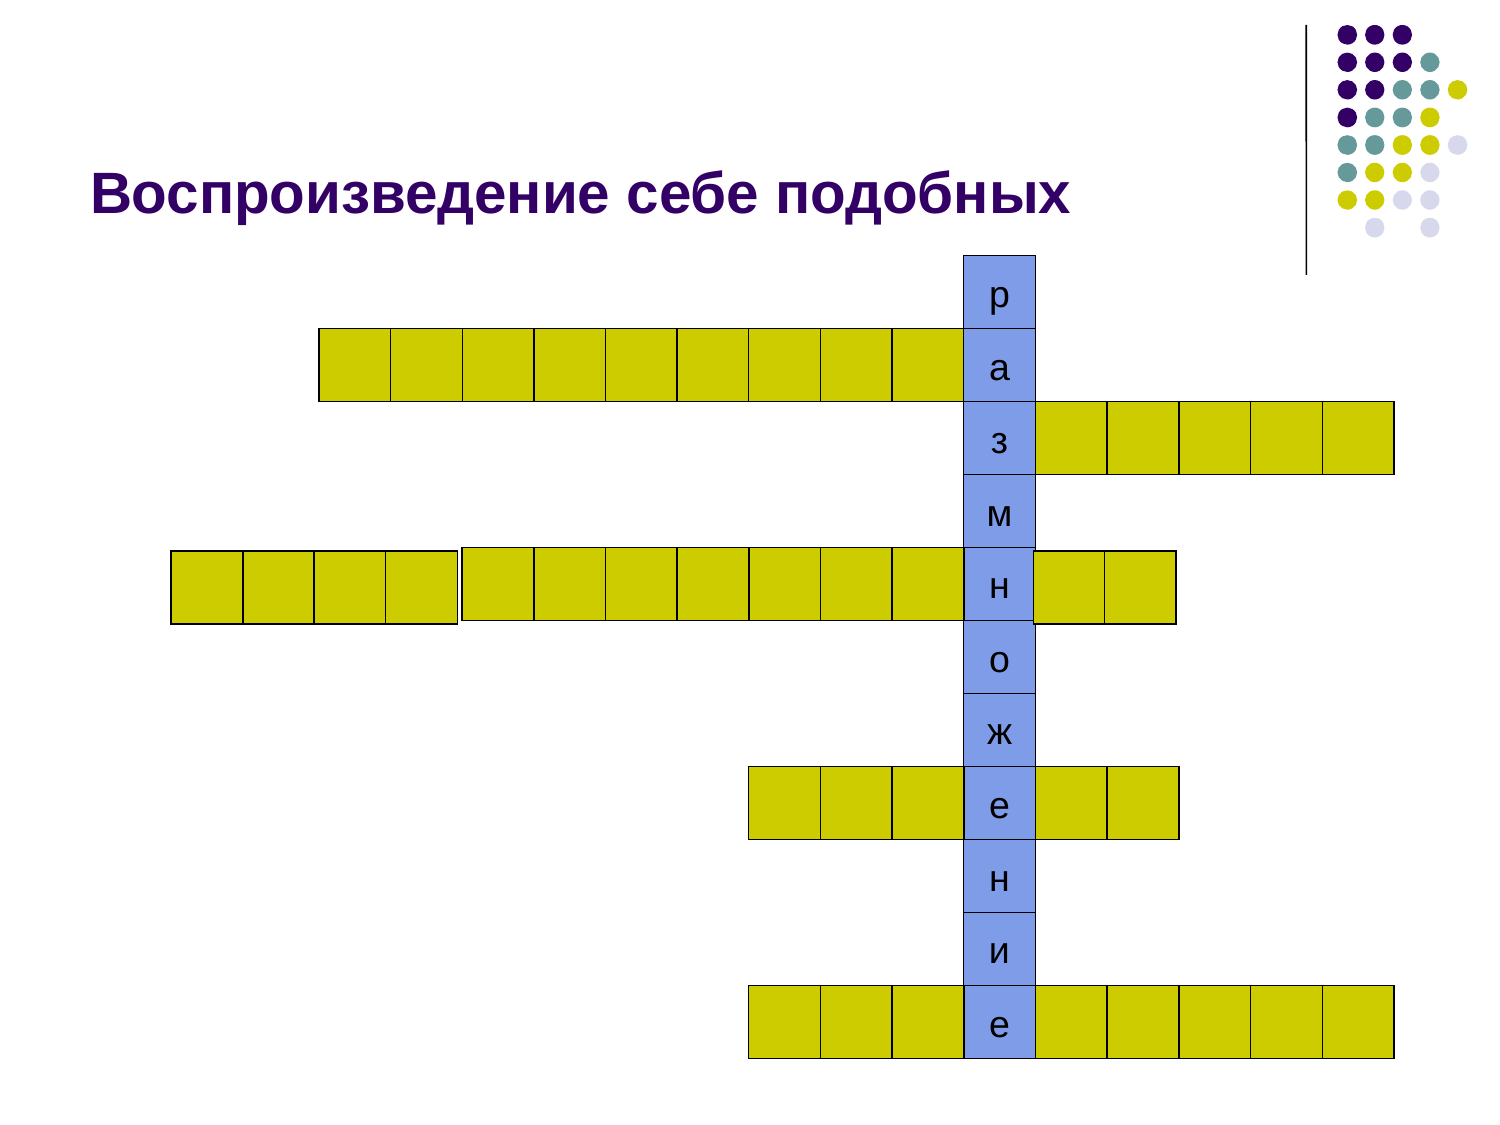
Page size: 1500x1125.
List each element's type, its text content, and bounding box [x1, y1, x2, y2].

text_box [748, 985, 965, 1059]
text_box [1104, 550, 1177, 624]
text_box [963, 255, 1036, 400]
text_box [171, 550, 240, 624]
text_box [1107, 766, 1179, 840]
text_box [605, 328, 677, 402]
text_box е [965, 985, 1033, 1059]
text_box [535, 328, 605, 402]
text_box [751, 547, 965, 621]
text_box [533, 547, 750, 621]
text_box и [963, 913, 1036, 985]
title Воспроизведение себе подобных [74, 19, 1313, 233]
text_box [1252, 985, 1322, 1059]
text_box н [963, 848, 1036, 913]
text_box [963, 693, 1036, 840]
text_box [241, 550, 458, 625]
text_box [1035, 401, 1251, 475]
text_box [1322, 985, 1394, 1059]
text_box [820, 328, 892, 402]
text_box [892, 328, 958, 402]
text_box [1252, 401, 1322, 475]
text_box [1322, 401, 1394, 475]
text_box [748, 766, 965, 840]
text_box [1035, 985, 1251, 1059]
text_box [318, 328, 535, 402]
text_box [963, 401, 1036, 546]
text_box [1041, 766, 1107, 840]
text_box [462, 547, 531, 621]
text_box [748, 328, 820, 402]
text_box [1041, 550, 1104, 624]
text_box [677, 328, 748, 402]
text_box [963, 547, 1036, 692]
